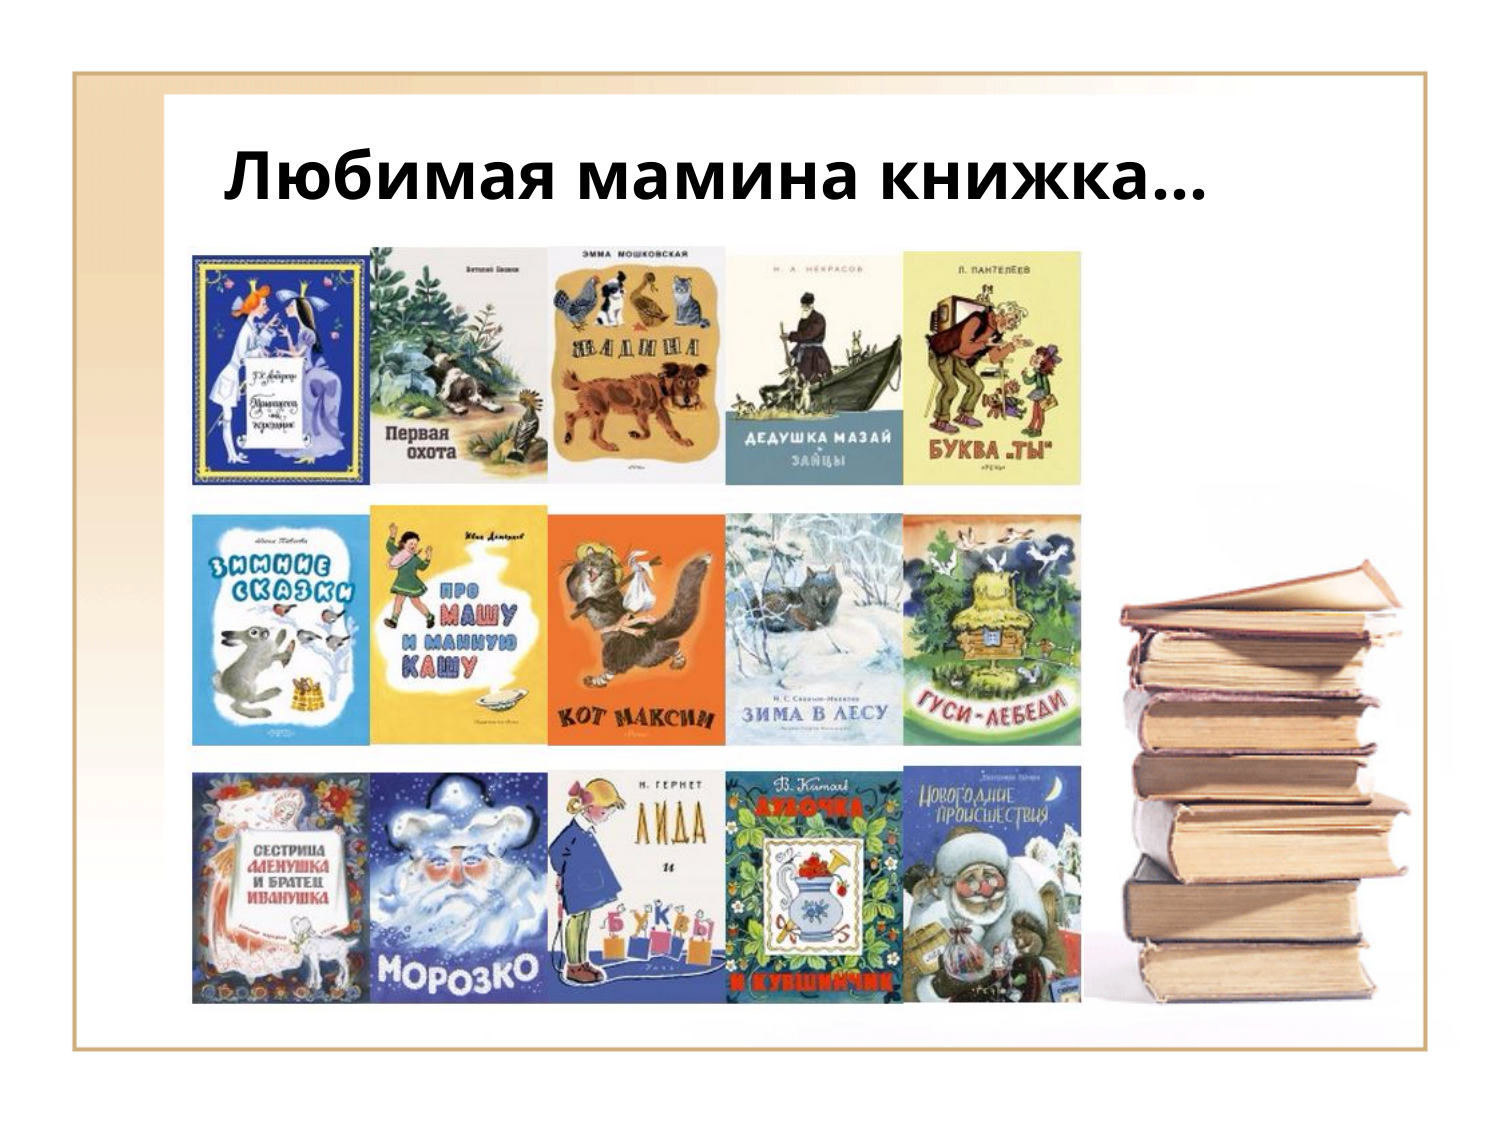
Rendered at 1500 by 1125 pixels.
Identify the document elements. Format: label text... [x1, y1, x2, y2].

title Любимая мамина книжка… [209, 112, 1373, 233]
picture [0, 0, 1500, 1125]
